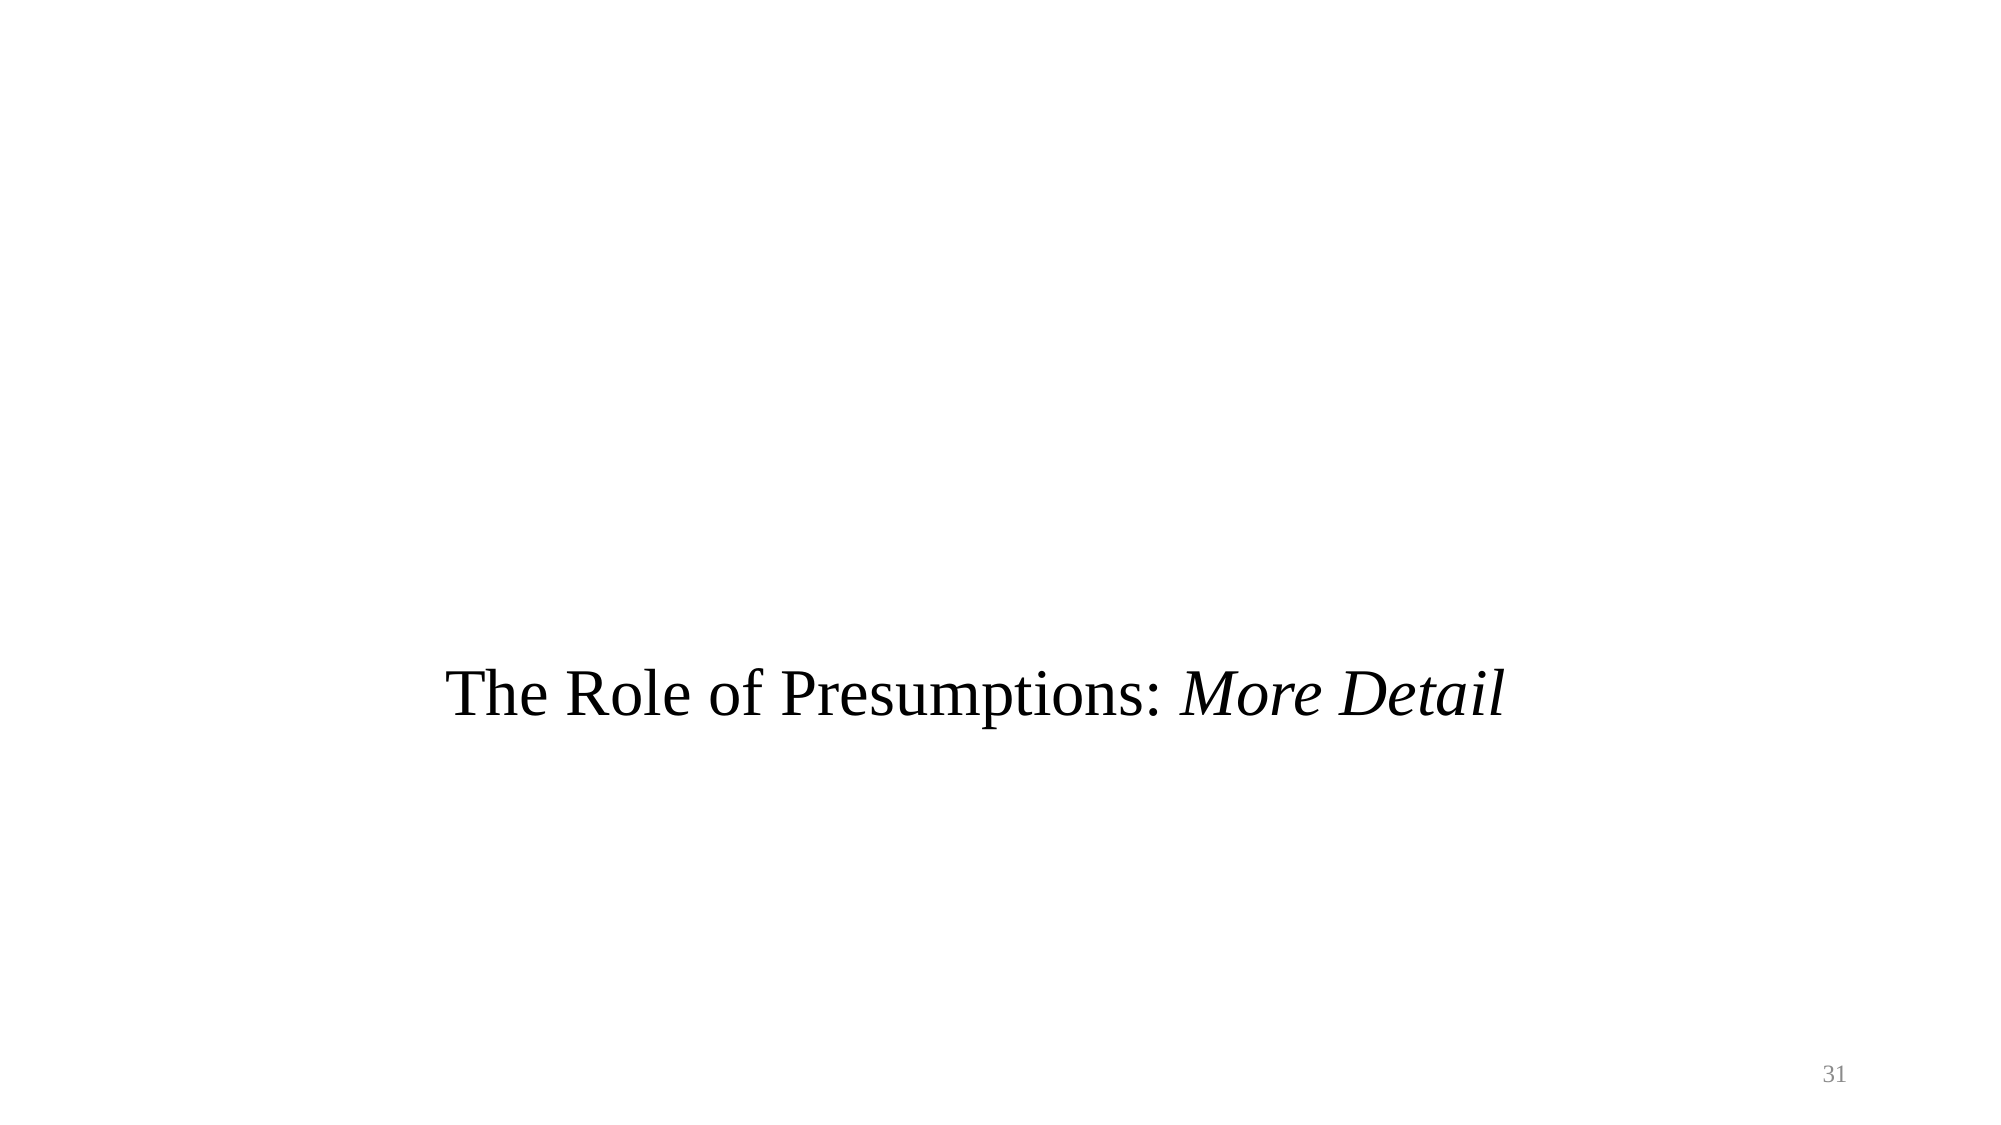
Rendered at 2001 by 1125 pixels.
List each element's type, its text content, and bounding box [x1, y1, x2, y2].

title The Role of Presumptions: More Detail [113, 585, 1839, 803]
slide_number 31 [1412, 1042, 1863, 1103]
